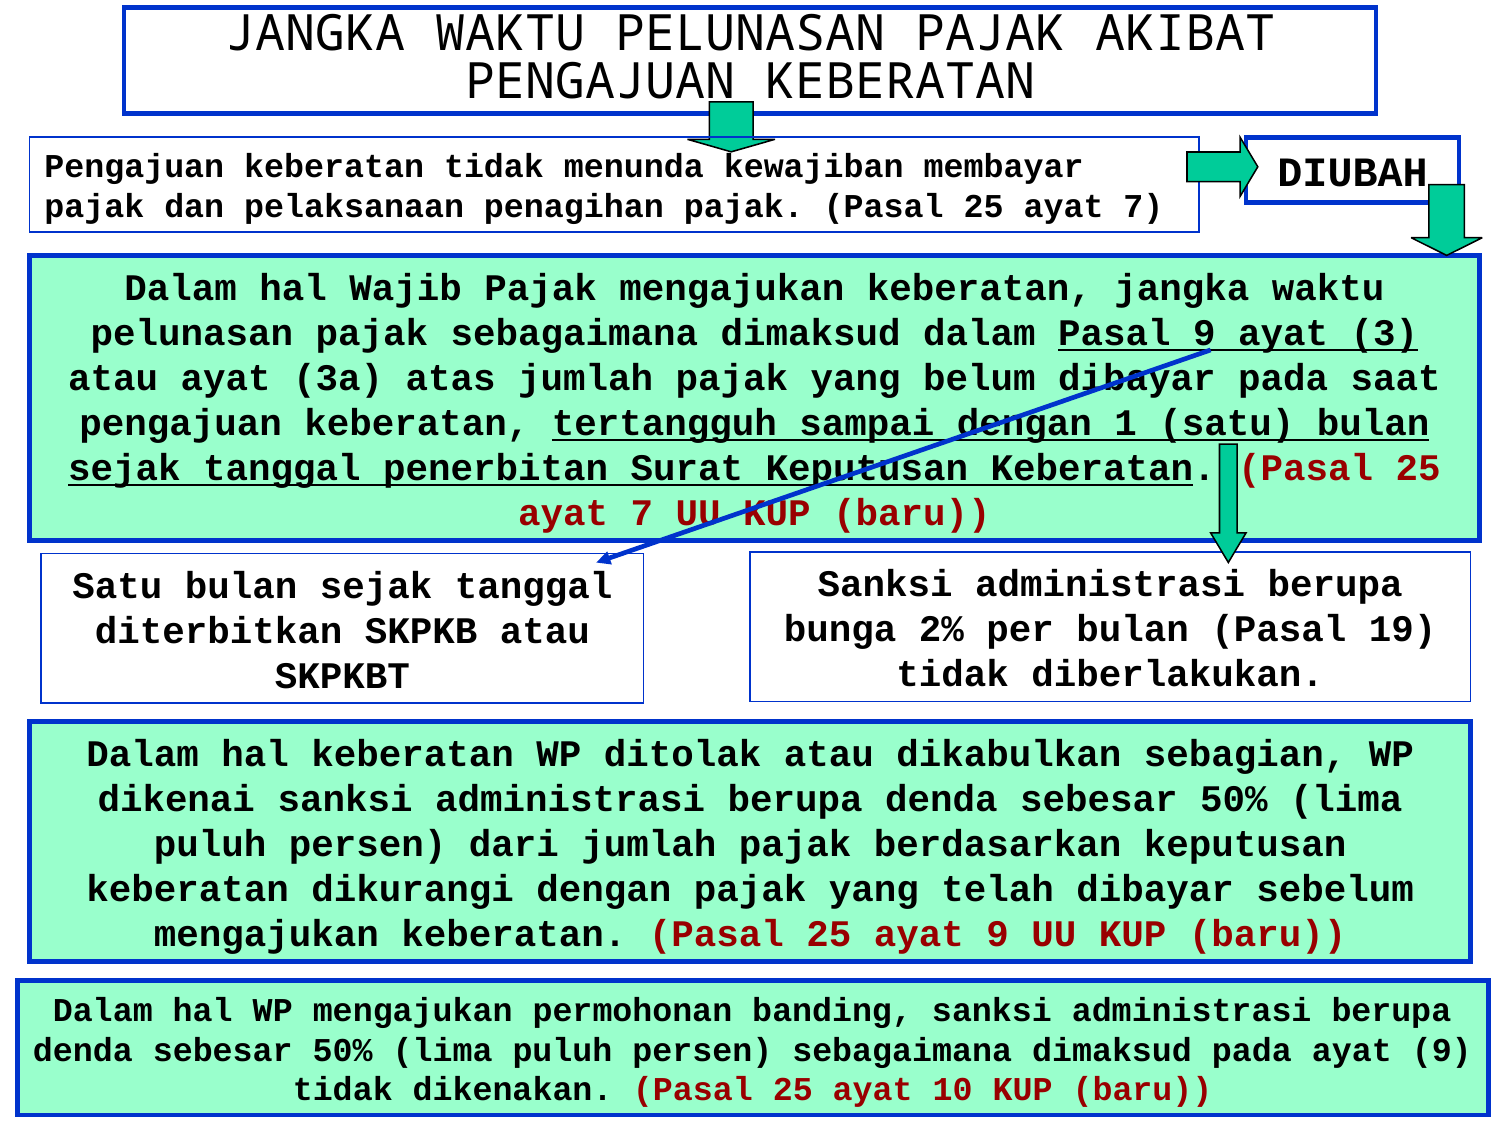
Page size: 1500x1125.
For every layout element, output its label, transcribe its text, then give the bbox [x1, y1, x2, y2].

text_box [1210, 444, 1247, 563]
text_box DIUBAH [1246, 137, 1459, 203]
title JANGKA WAKTU PELUNASAN PAJAK AKIBAT PENGAJUAN KEBERATAN [123, 6, 1377, 114]
text_box [596, 349, 1211, 565]
text_box [1187, 137, 1258, 197]
text_box Dalam hal keberatan WP ditolak atau dikabulkan sebagian, WP dikenai sanksi administrasi berupa denda sebesar 50% (lima puluh persen) dari jumlah pajak berdasarkan keputusan keberatan dikurangi dengan pajak yang telah dibayar sebelum mengajukan keberatan. (Pasal 25 ayat 9 UU KUP (baru)) [29, 721, 1471, 962]
text_box [709, 101, 754, 137]
text_box Sanksi administrasi berupa bunga 2% per bulan (Pasal 19) tidak diberlakukan. [749, 551, 1471, 702]
text_box Pengajuan keberatan tidak menunda kewajiban membayar pajak dan pelaksanaan penagihan pajak. (Pasal 25 ayat 7) [29, 137, 1199, 232]
text_box Satu bulan sejak tanggal diterbitkan SKPKB atau SKPKBT [41, 553, 644, 704]
text_box Dalam hal Wajib Pajak mengajukan keberatan, jangka waktu pelunasan pajak sebagaimana dimaksud dalam Pasal 9 ayat (3) atau ayat (3a) atas jumlah pajak yang belum dibayar pada saat pengajuan keberatan, tertangguh sampai dengan 1 (satu) bulan sejak tanggal penerbitan Surat Keputusan Keberatan. (Pasal 25 ayat 7 UU KUP (baru)) [29, 255, 1480, 541]
text_box Dalam hal WP mengajukan permohonan banding, sanksi administrasi berupa denda sebesar 50% (lima puluh persen) sebagaimana dimaksud pada ayat (9) tidak dikenakan. (Pasal 25 ayat 10 KUP (baru)) [17, 980, 1489, 1115]
text_box [1411, 184, 1483, 256]
